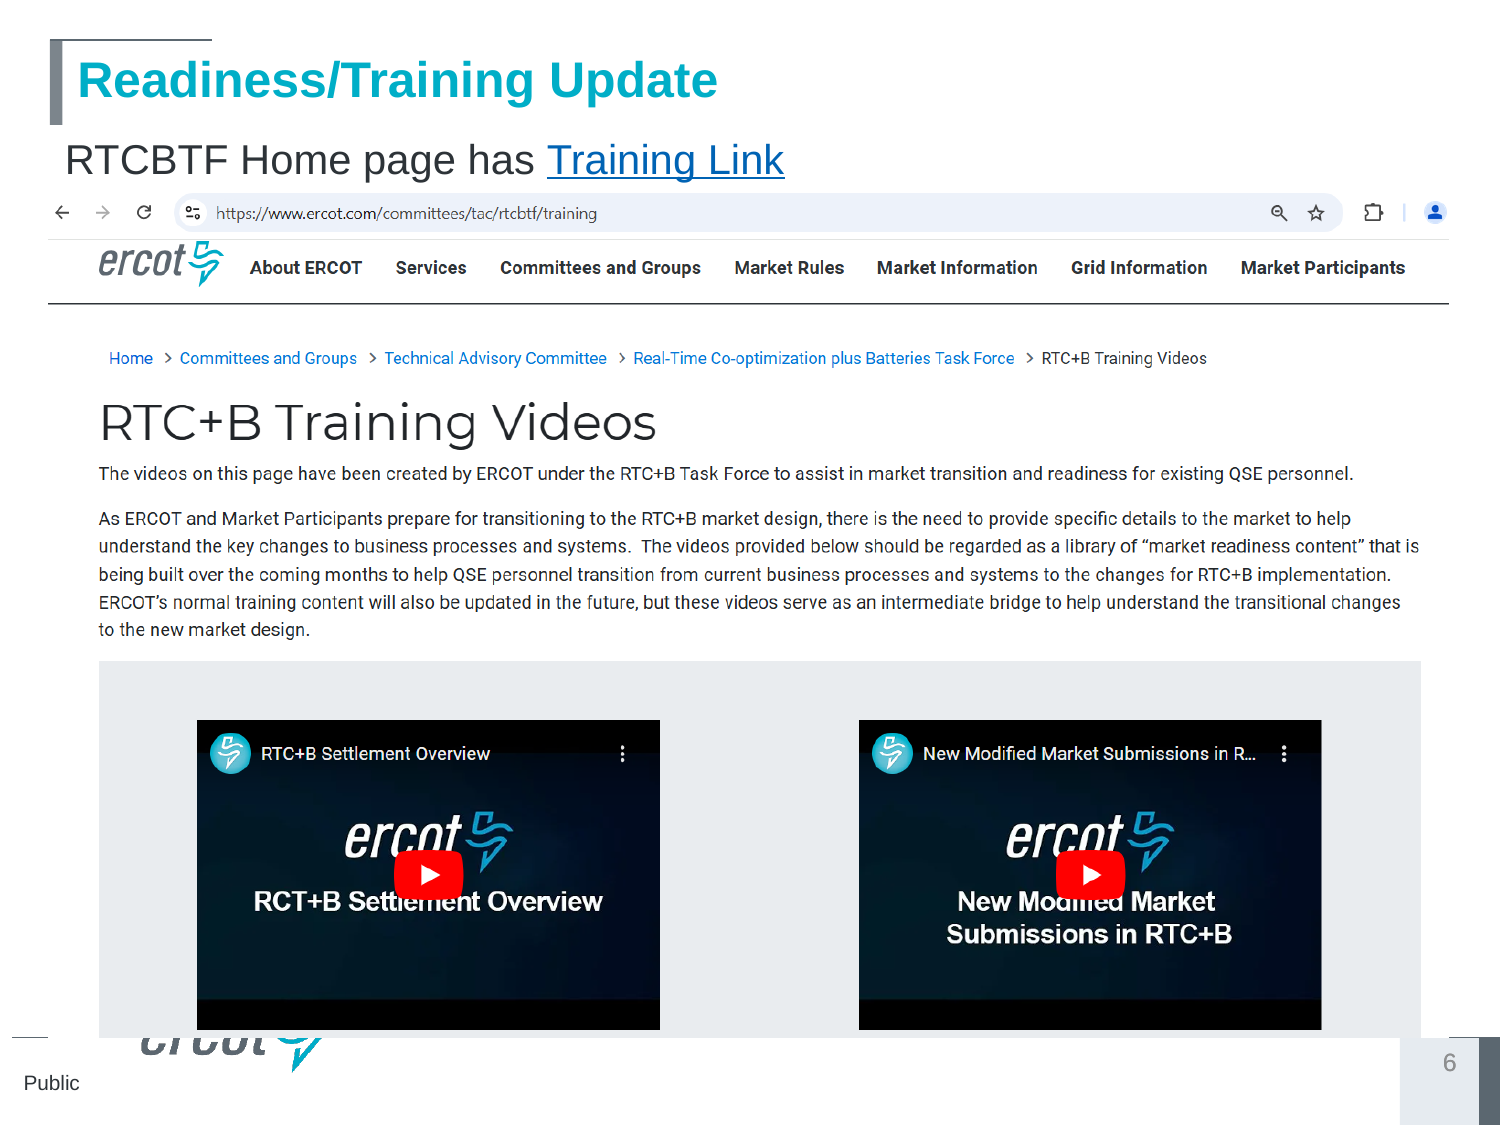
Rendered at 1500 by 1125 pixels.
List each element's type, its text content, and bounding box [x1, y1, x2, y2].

title Readiness/Training Update [62, 39, 1450, 125]
slide_number 6 [1400, 1037, 1500, 1087]
list RTCBTF Home page has Training Link [50, 125, 1450, 192]
picture [47, 192, 1449, 1075]
